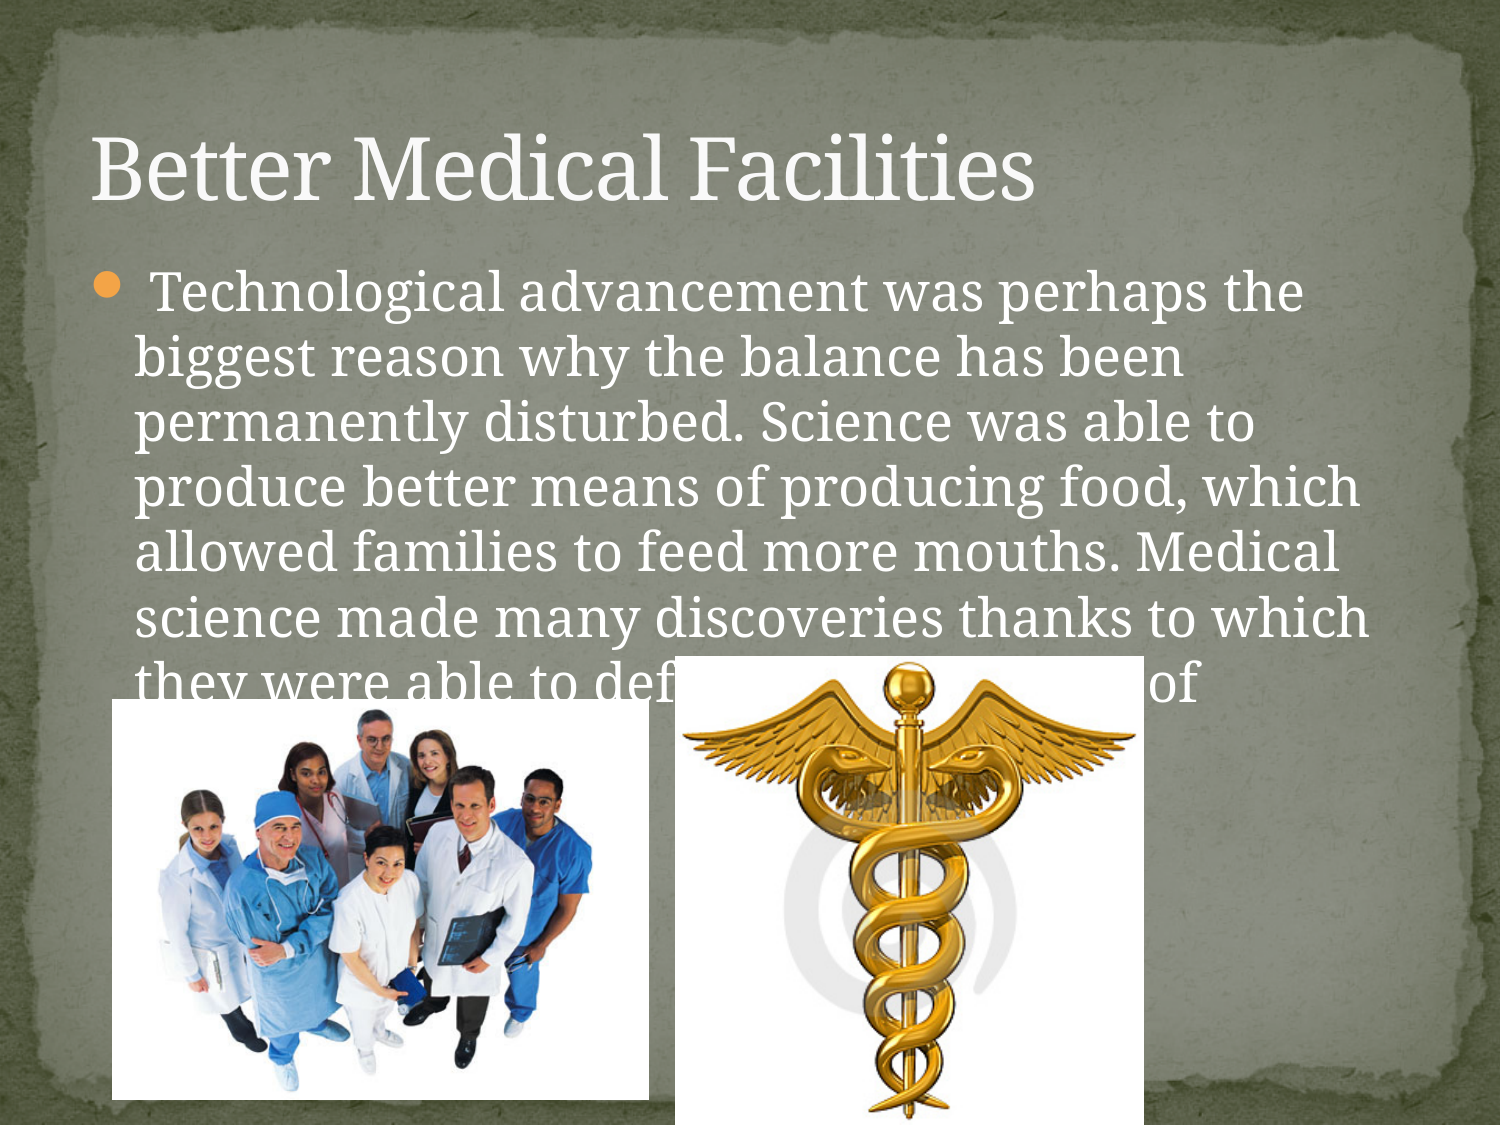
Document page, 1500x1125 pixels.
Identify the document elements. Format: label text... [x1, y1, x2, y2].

picture [112, 699, 649, 1100]
title Better Medical Facilities [74, 24, 1425, 225]
picture [675, 656, 1144, 1125]
list Technological advancement was perhaps the biggest reason why the balance has been permanently disturbed. Science was able to produce better means of producing food, which allowed families to feed more mouths. Medical science made many discoveries thanks to which they were able to defeat a whole range of diseases [75, 249, 1425, 1000]
